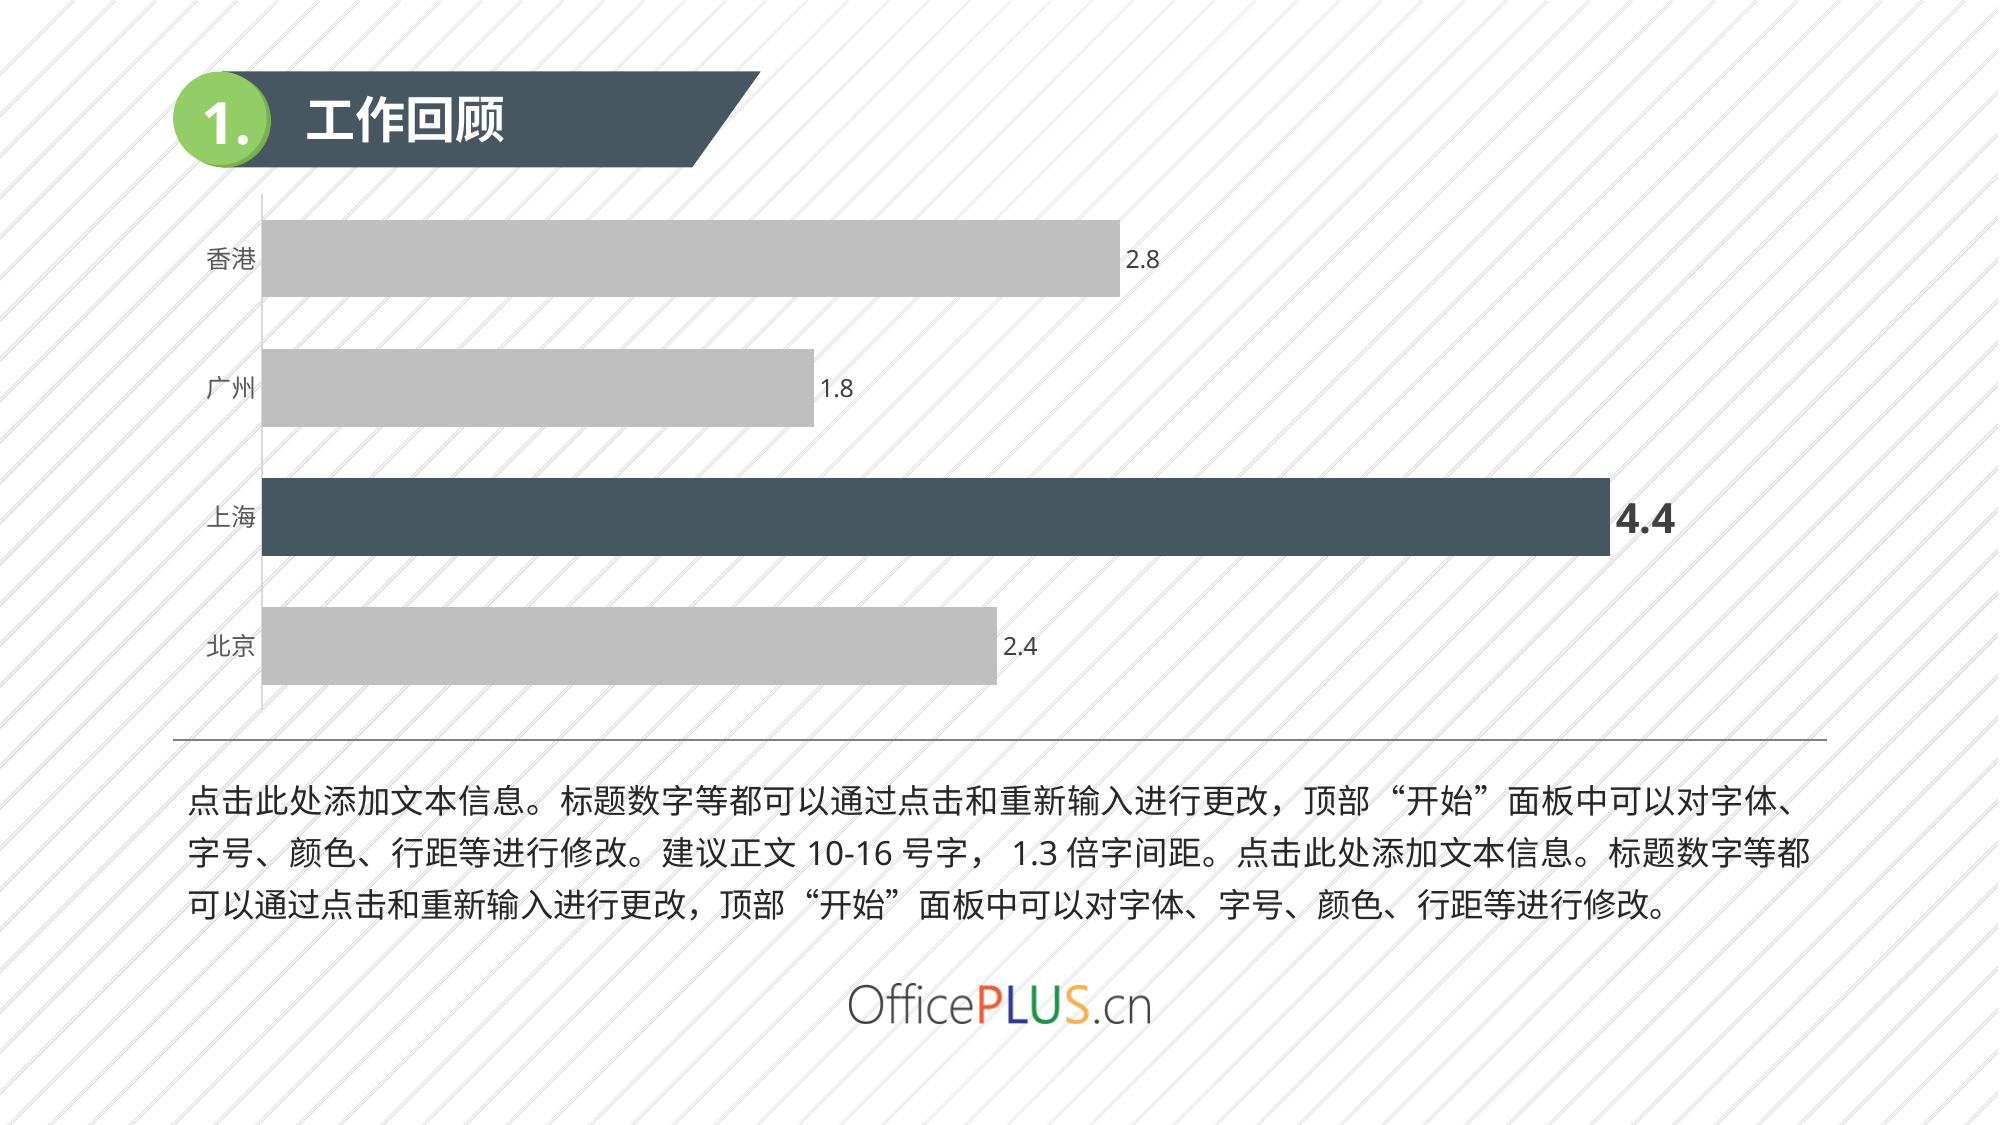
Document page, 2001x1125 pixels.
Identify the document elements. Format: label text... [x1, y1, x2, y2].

chart [173, 183, 1827, 722]
picture [0, 0, 1998, 1125]
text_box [173, 71, 761, 168]
text_box 点击此处添加文本信息。标题数字等都可以通过点击和重新输入进行更改，顶部“开始”面板中可以对字体、字号、颜色、行距等进行修改。建议正文10-16号字，1.3倍字间距。点击此处添加文本信息。标题数字等都可以通过点击和重新输入进行更改，顶部“开始”面板中可以对字体、字号、颜色、行距等进行修改。 [173, 760, 1827, 932]
